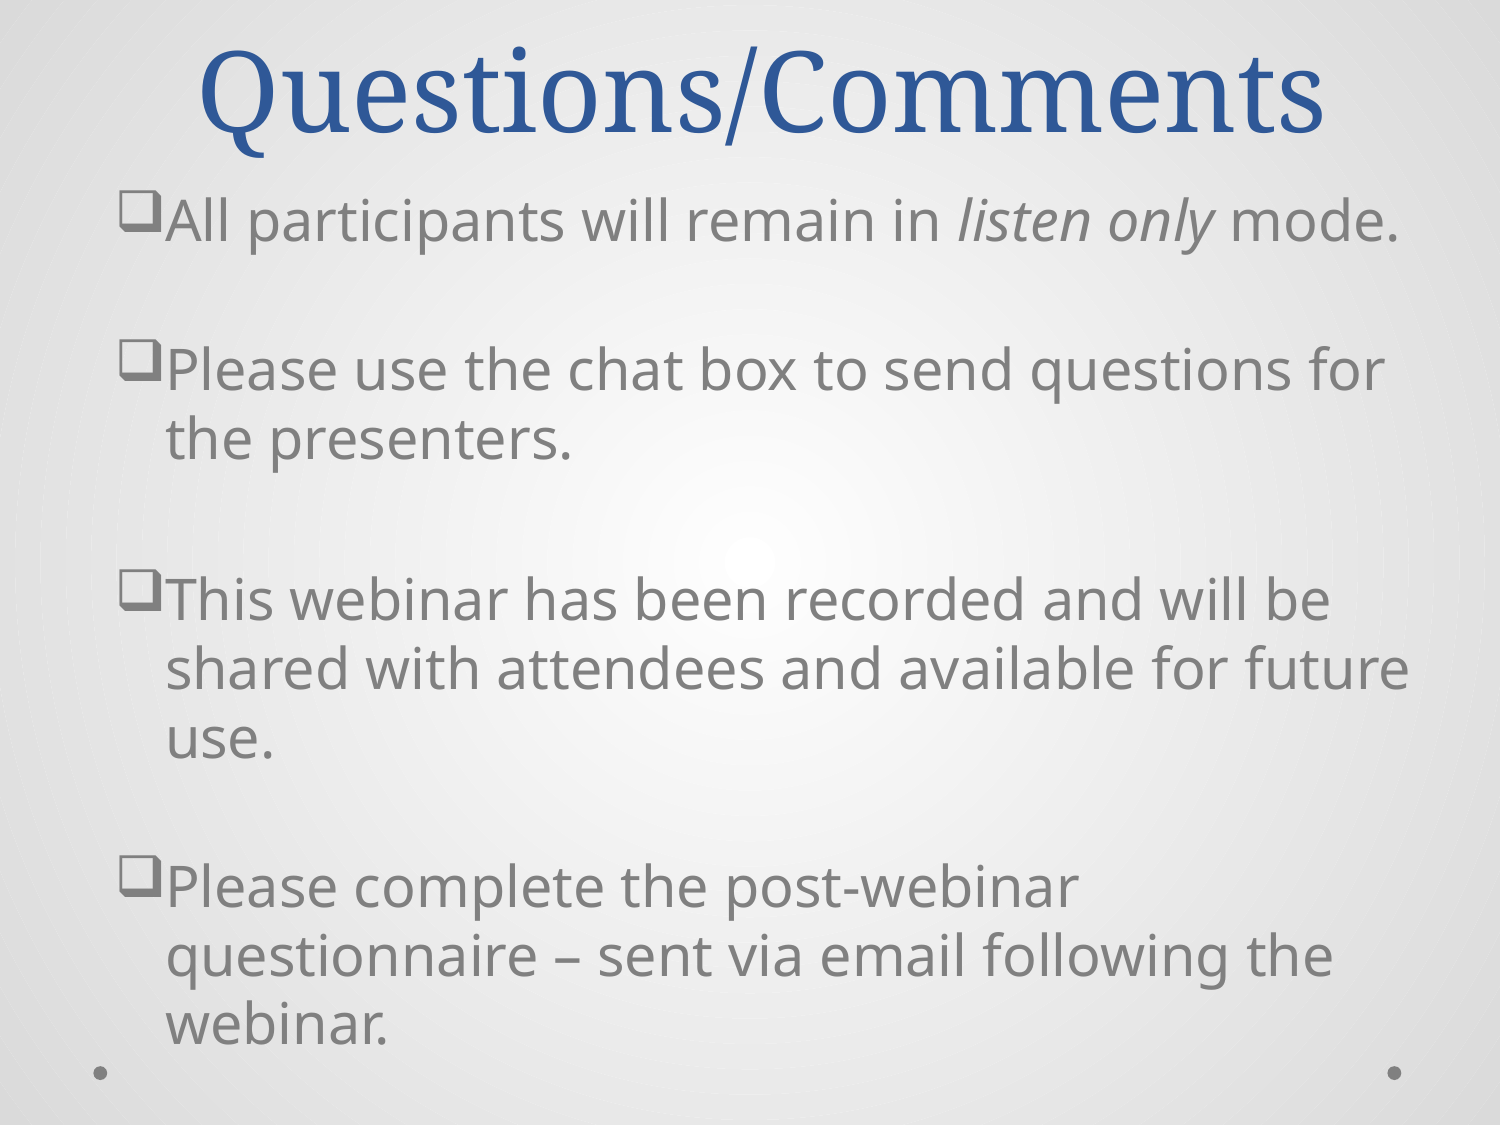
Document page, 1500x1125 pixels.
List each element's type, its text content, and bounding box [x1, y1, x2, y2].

list All participants will remain in listen only mode. Please use the chat box to send questions for the presenters. This webinar has been recorded and will be shared with attendees and available for future use. Please complete the post-webinar questionnaire – sent via email following the webinar. [99, 176, 1450, 1125]
title Questions/Comments [99, 0, 1425, 163]
